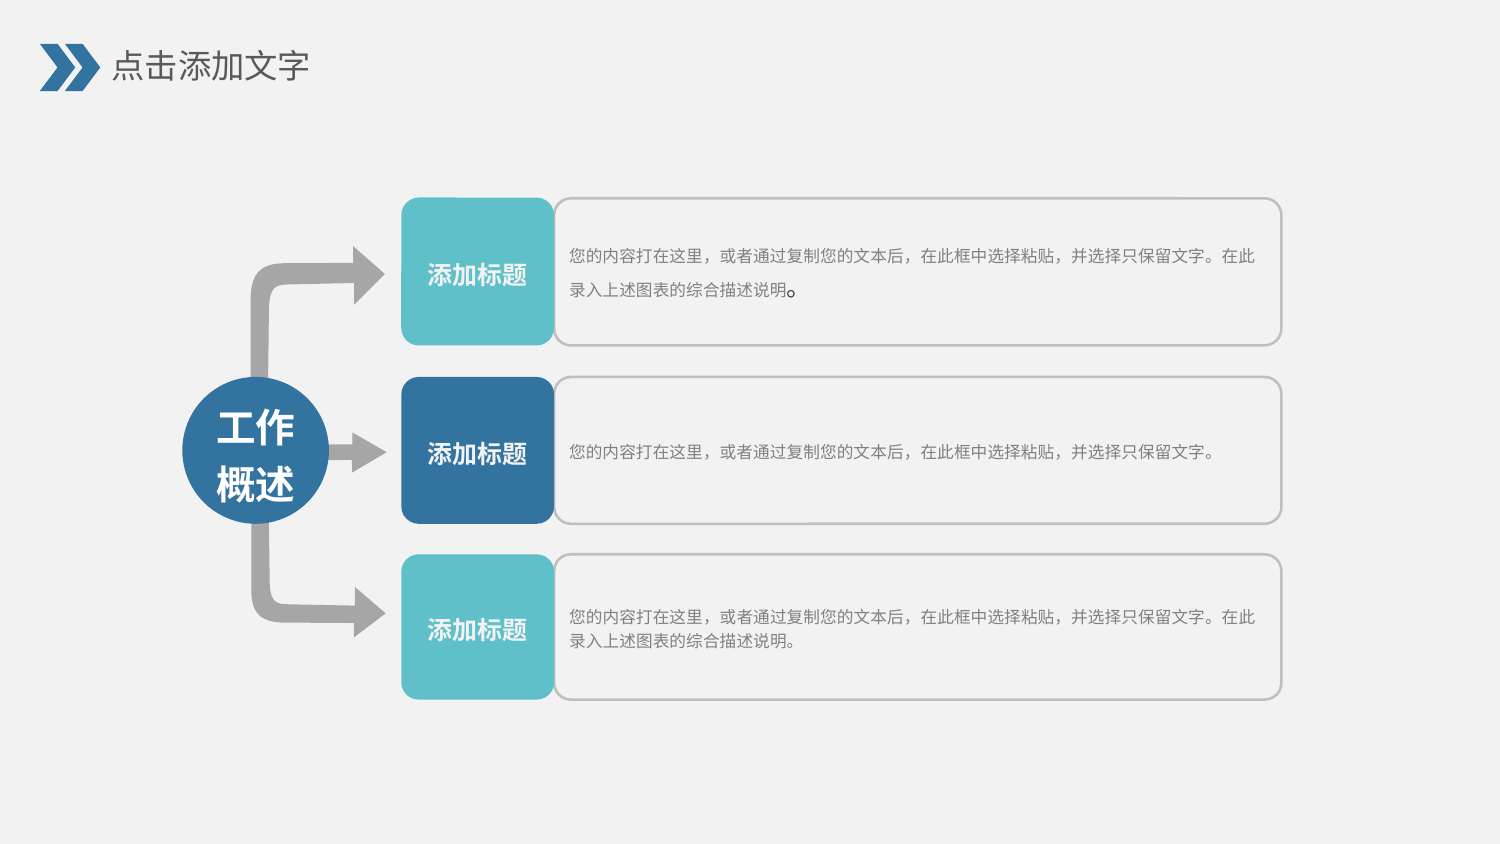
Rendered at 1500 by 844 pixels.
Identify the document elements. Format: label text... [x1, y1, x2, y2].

text_box [251, 523, 386, 638]
text_box [329, 432, 387, 473]
text_box 您的内容打在这里，或者通过复制您的文本后，在此框中选择粘贴，并选择只保留文字。 [554, 376, 1282, 524]
text_box 添加标题 [401, 197, 555, 346]
text_box 工作 概述 [182, 376, 329, 524]
text_box 添加标题 [401, 554, 555, 700]
text_box 添加标题 [401, 376, 555, 524]
text_box 您的内容打在这里，或者通过复制您的文本后，在此框中选择粘贴，并选择只保留文字。在此录入上述图表的综合描述说明。 [554, 198, 1282, 346]
text_box 您的内容打在这里，或者通过复制您的文本后，在此框中选择粘贴，并选择只保留文字。在此录入上述图表的综合描述说明。 [554, 554, 1282, 700]
text_box [250, 245, 385, 377]
